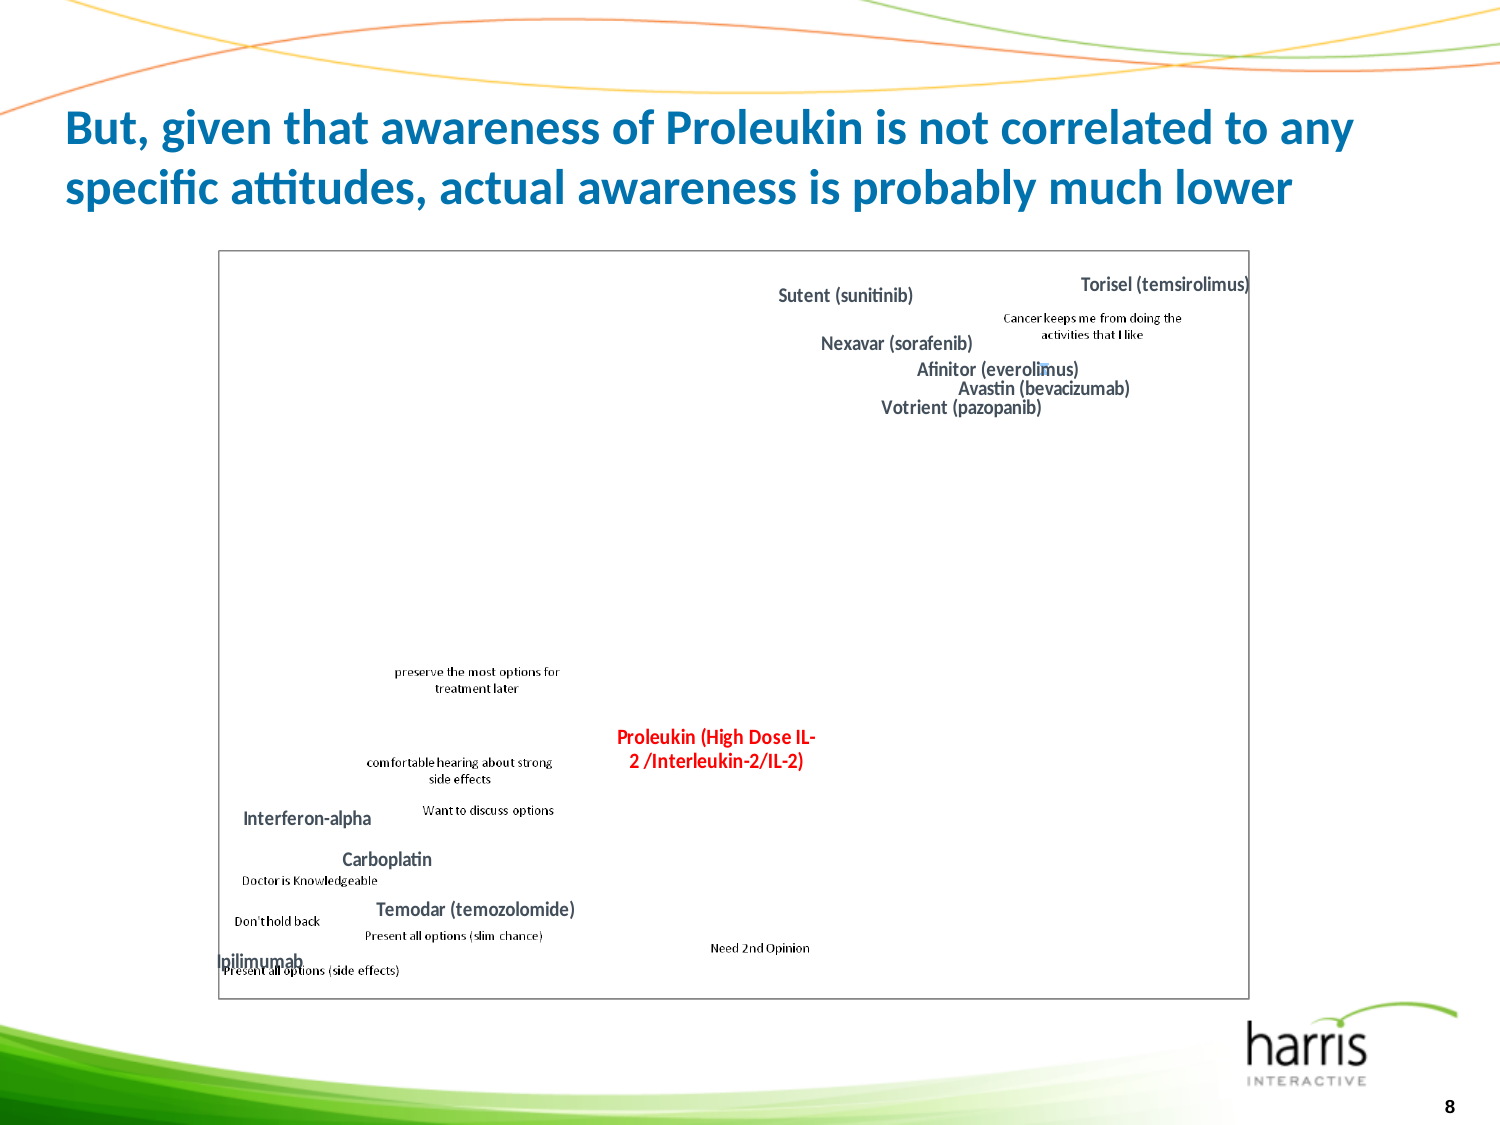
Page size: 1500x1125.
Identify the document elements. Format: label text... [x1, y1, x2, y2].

title But, given that awareness of Proleukin is not correlated to any specific attitudes, actual awareness is probably much lower [49, 87, 1451, 176]
slide_number 8 [1399, 1086, 1500, 1125]
picture [0, 0, 1500, 1125]
chart [216, 249, 1251, 1001]
